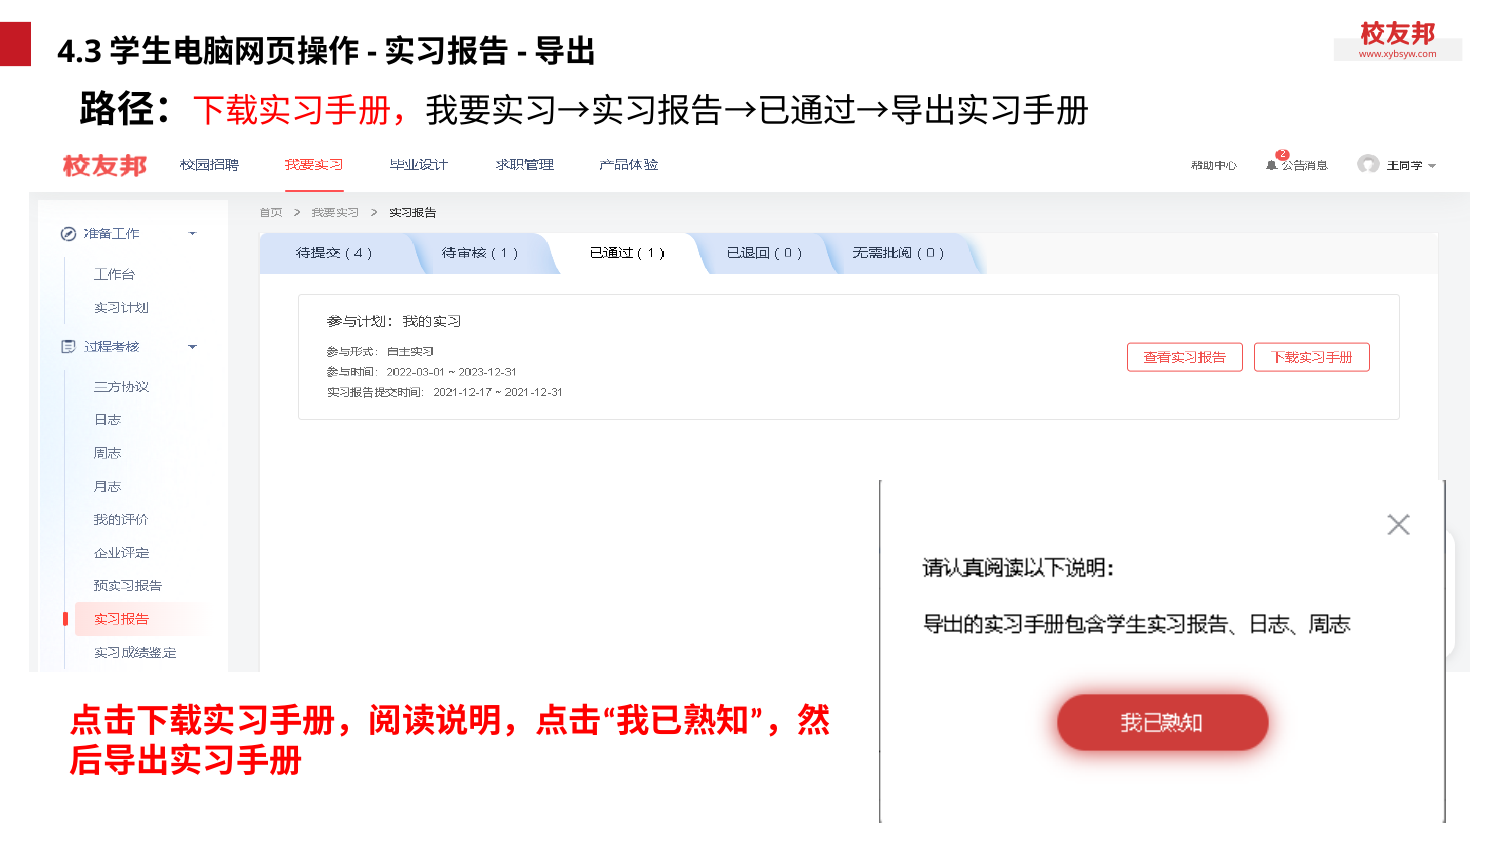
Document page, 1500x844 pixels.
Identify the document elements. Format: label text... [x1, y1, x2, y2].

text_box 点击下载实习手册，阅读说明，点击“我已熟知”，然后导出实习手册 [55, 691, 868, 787]
title 4.3学生电脑网页操作-实习报告-导出 [42, 11, 939, 77]
picture [1361, 21, 1435, 45]
text_box 路径：下载实习手册，我要实习→实习报告→已通过→导出实习手册 [64, 55, 1442, 138]
picture [29, 138, 1470, 824]
